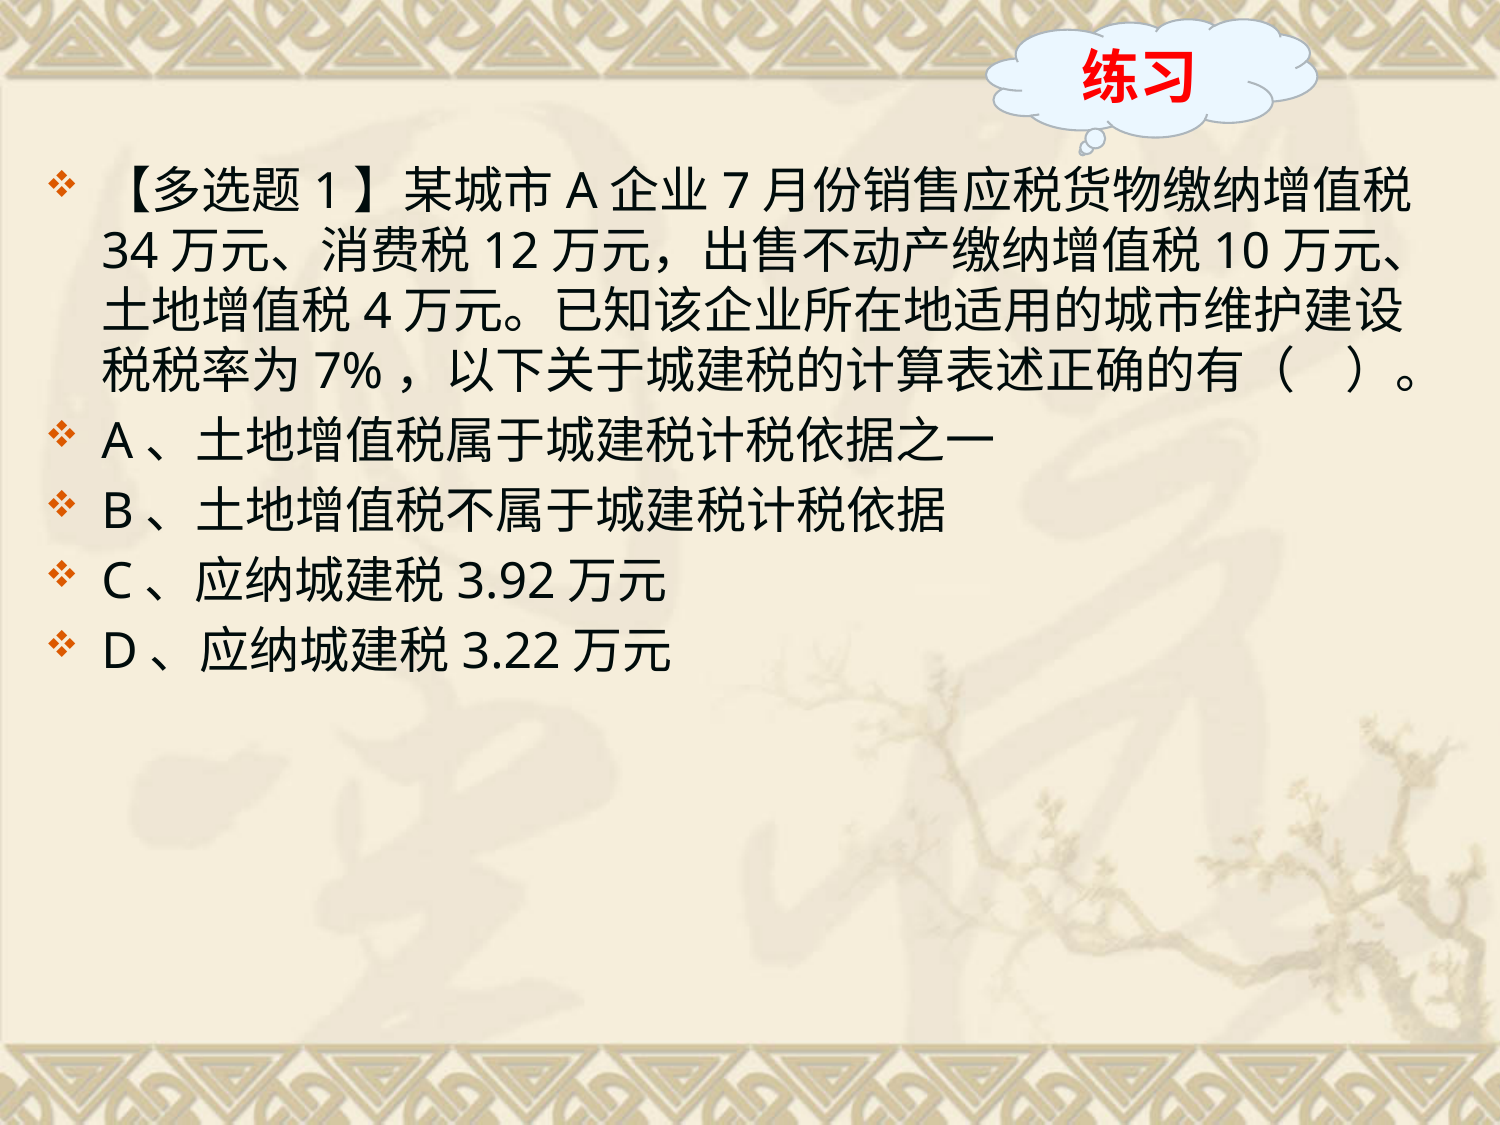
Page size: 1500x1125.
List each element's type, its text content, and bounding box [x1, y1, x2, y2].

text_box 练习 [984, 18, 1319, 157]
picture [0, 0, 1500, 1125]
list 【多选题1】某城市A企业7月份销售应税货物缴纳增值税34万元、消费税12万元，出售不动产缴纳增值税10万元、土地增值税4万元。已知该企业所在地适用的城市维护建设税税率为7%，以下关于城建税的计算表述正确的有（ ）。 A、土地增值税属于城建税计税依据之一 B、土地增值税不属于城建税计税依据 C、应纳城建税3.92万元 D、应纳城建税3.22万元 [29, 151, 1451, 1001]
